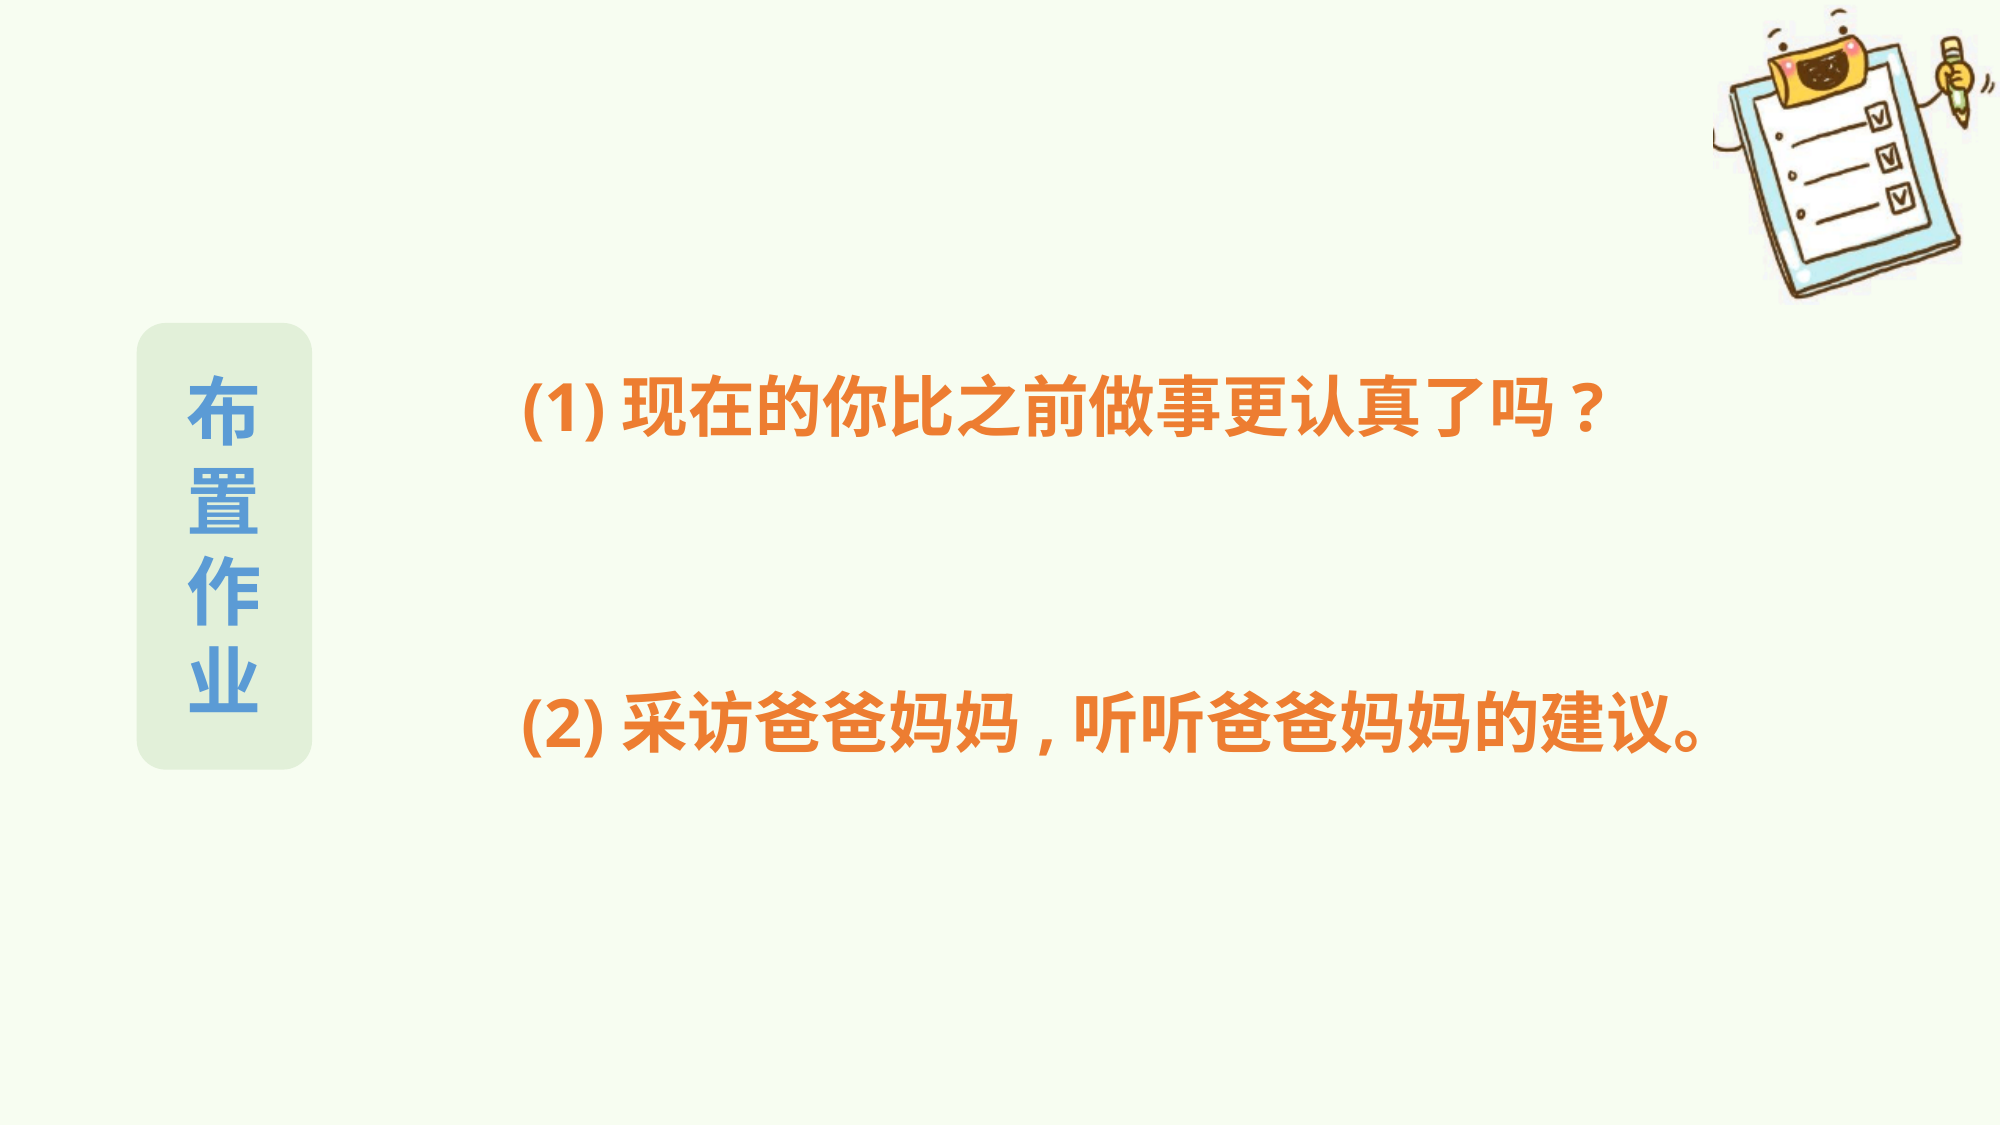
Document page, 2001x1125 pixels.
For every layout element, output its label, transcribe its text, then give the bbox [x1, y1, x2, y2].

text_box (2)采访爸爸妈妈,听听爸爸妈妈的建议。 [506, 673, 1755, 769]
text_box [136, 322, 313, 770]
text_box (1)现在的你比之前做事更认真了吗? [507, 357, 1619, 452]
picture [1713, 0, 2000, 305]
